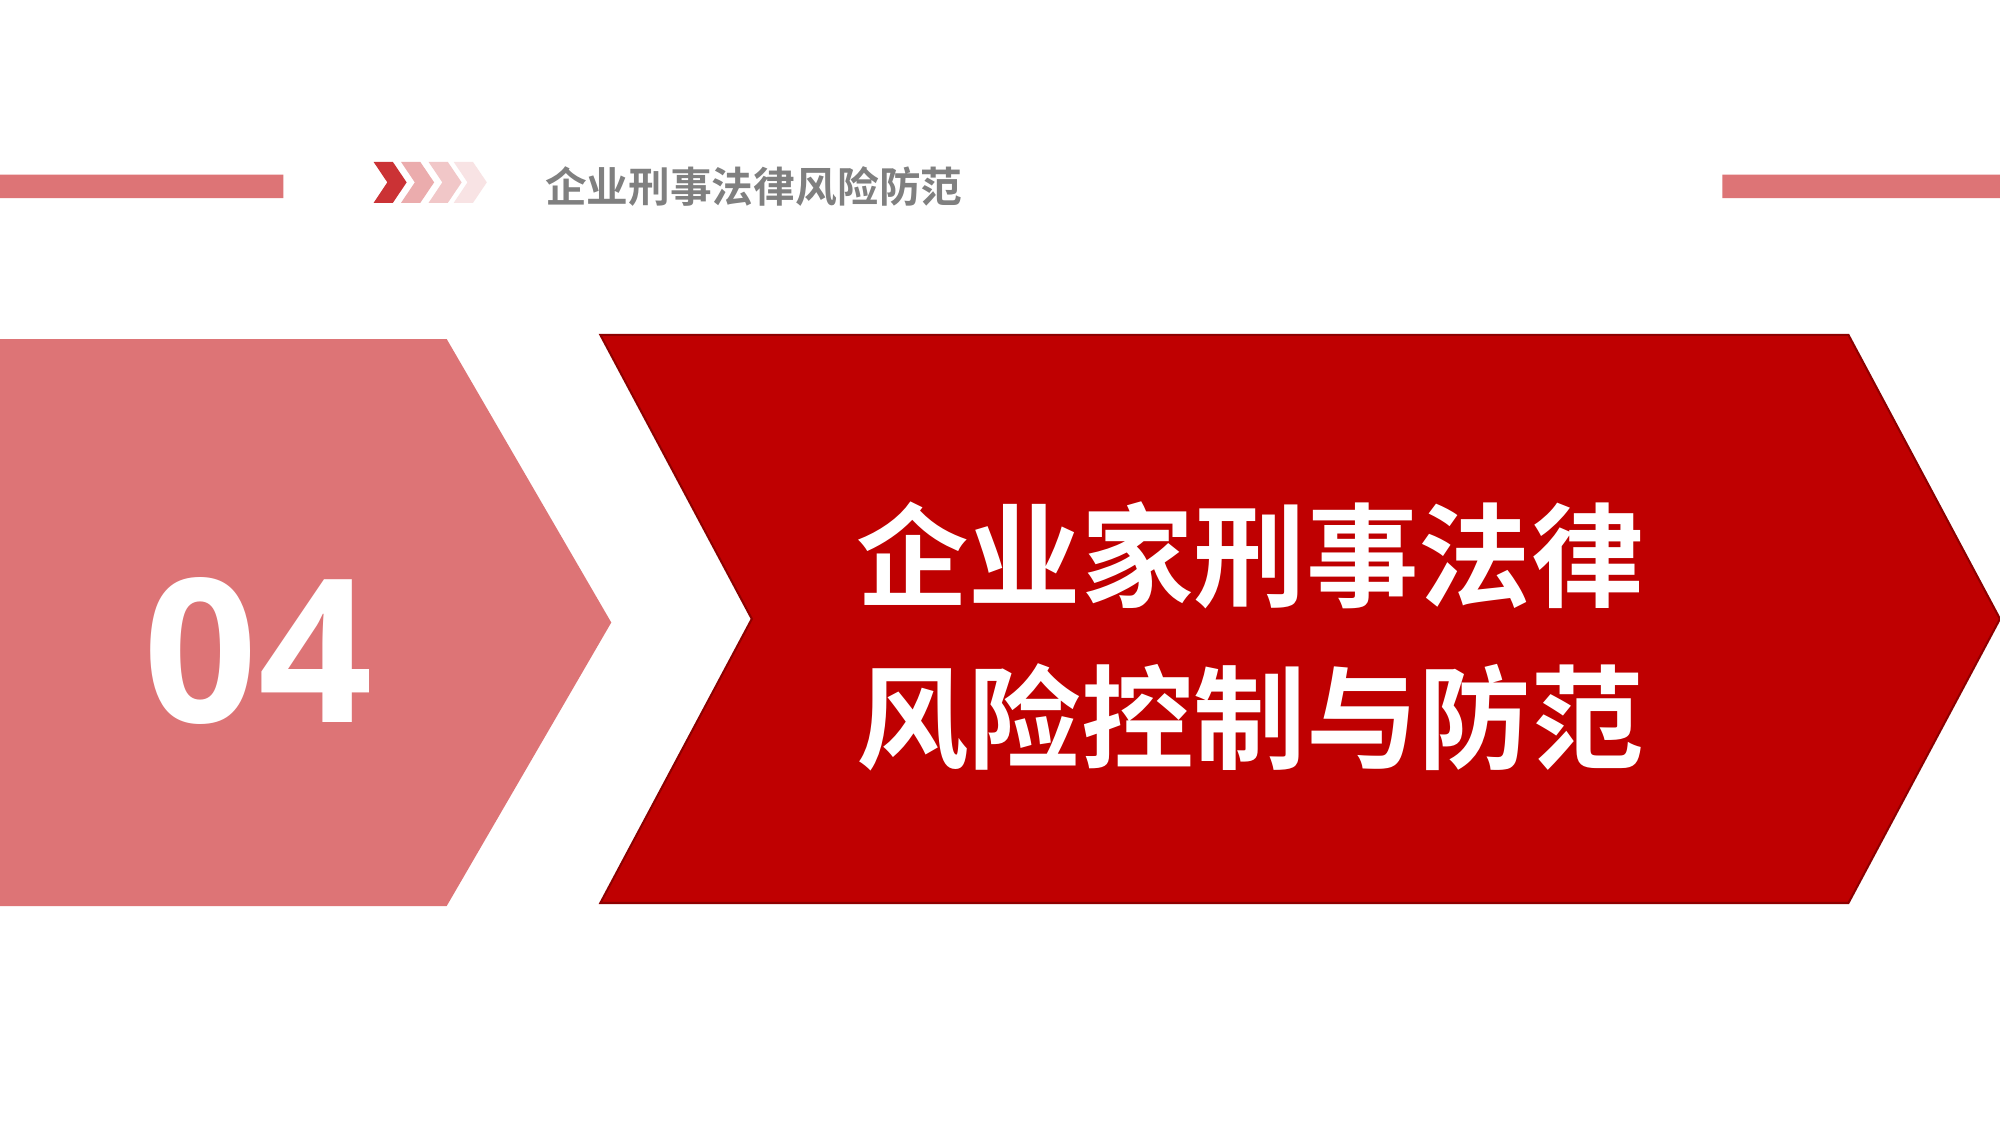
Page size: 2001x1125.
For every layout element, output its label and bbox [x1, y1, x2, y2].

text_box [0, 339, 612, 906]
text_box [373, 199, 1723, 225]
text_box [600, 334, 2000, 903]
text_box [373, 135, 1723, 174]
text_box [0, 174, 2000, 199]
